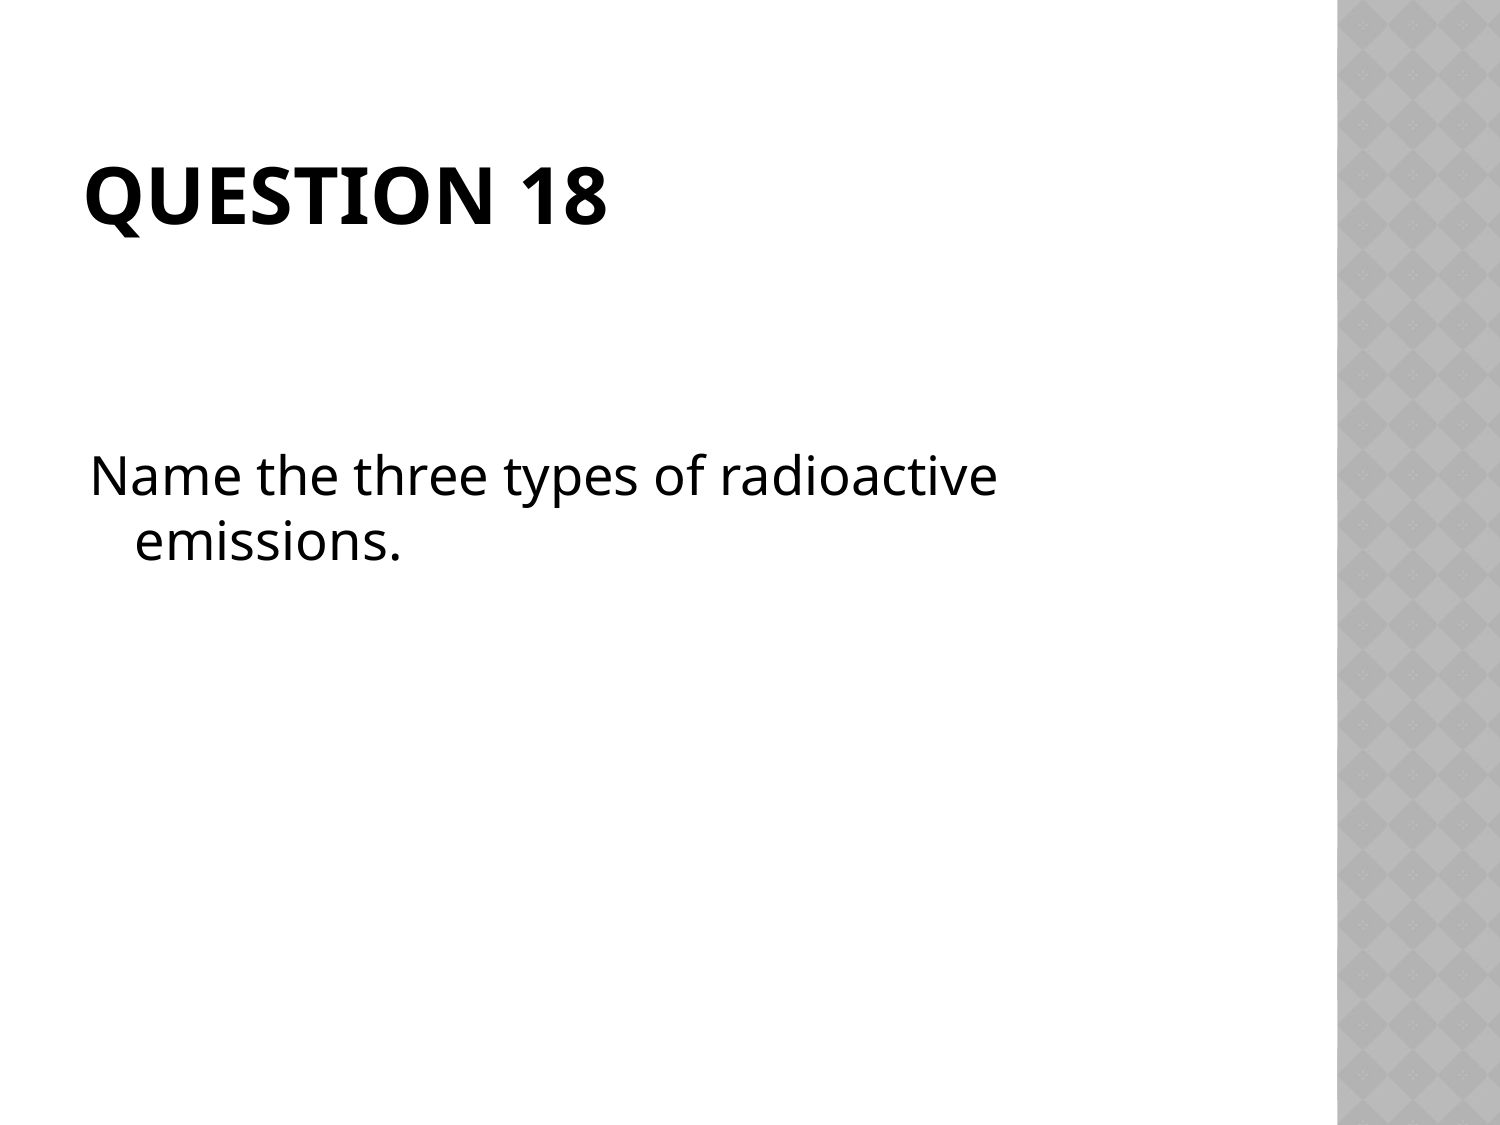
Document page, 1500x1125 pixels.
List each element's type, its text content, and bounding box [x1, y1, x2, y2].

title Question 18 [75, 52, 1263, 240]
list Name the three types of radioactive emissions. [75, 433, 1263, 1059]
